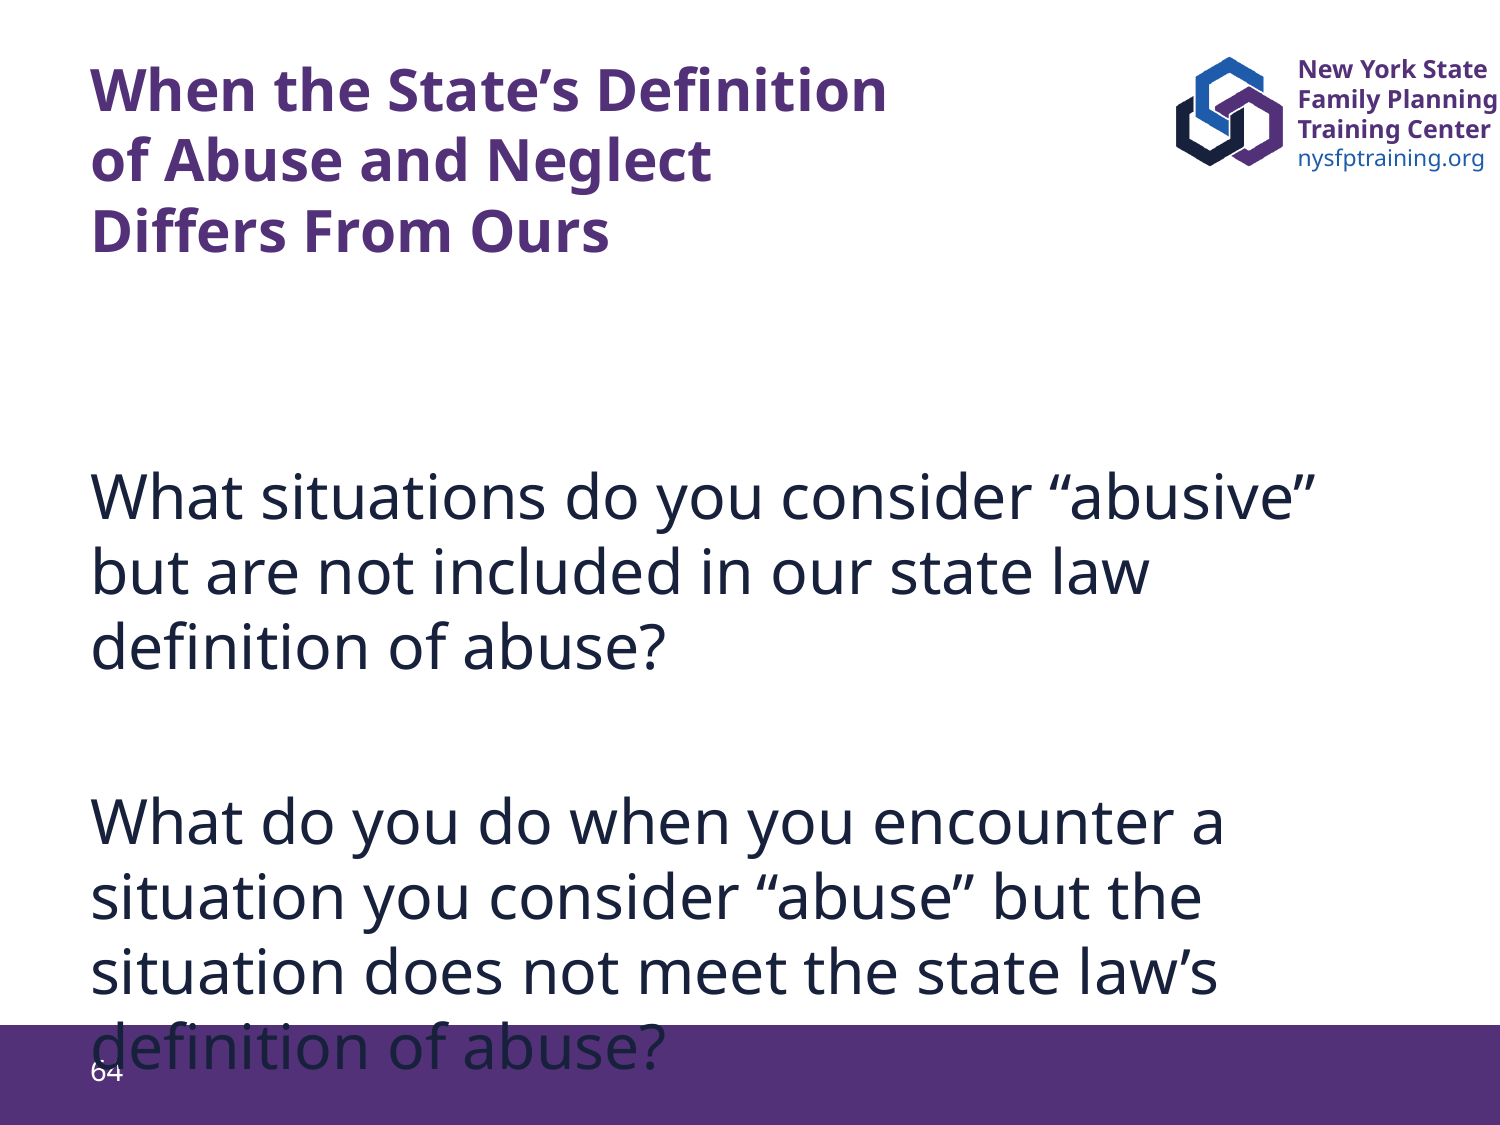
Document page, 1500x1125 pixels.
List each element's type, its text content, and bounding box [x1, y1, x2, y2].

list What situations do you consider “abusive” but are not included in our state law definition of abuse? What do you do when you encounter a situation you consider “abuse” but the situation does not meet the state law’s definition of abuse? [75, 275, 1425, 975]
picture [1175, 55, 1284, 168]
slide_number 64 [75, 1042, 285, 1103]
title When the State’s Definition of Abuse and Neglect Differs From Ours [75, 45, 925, 275]
